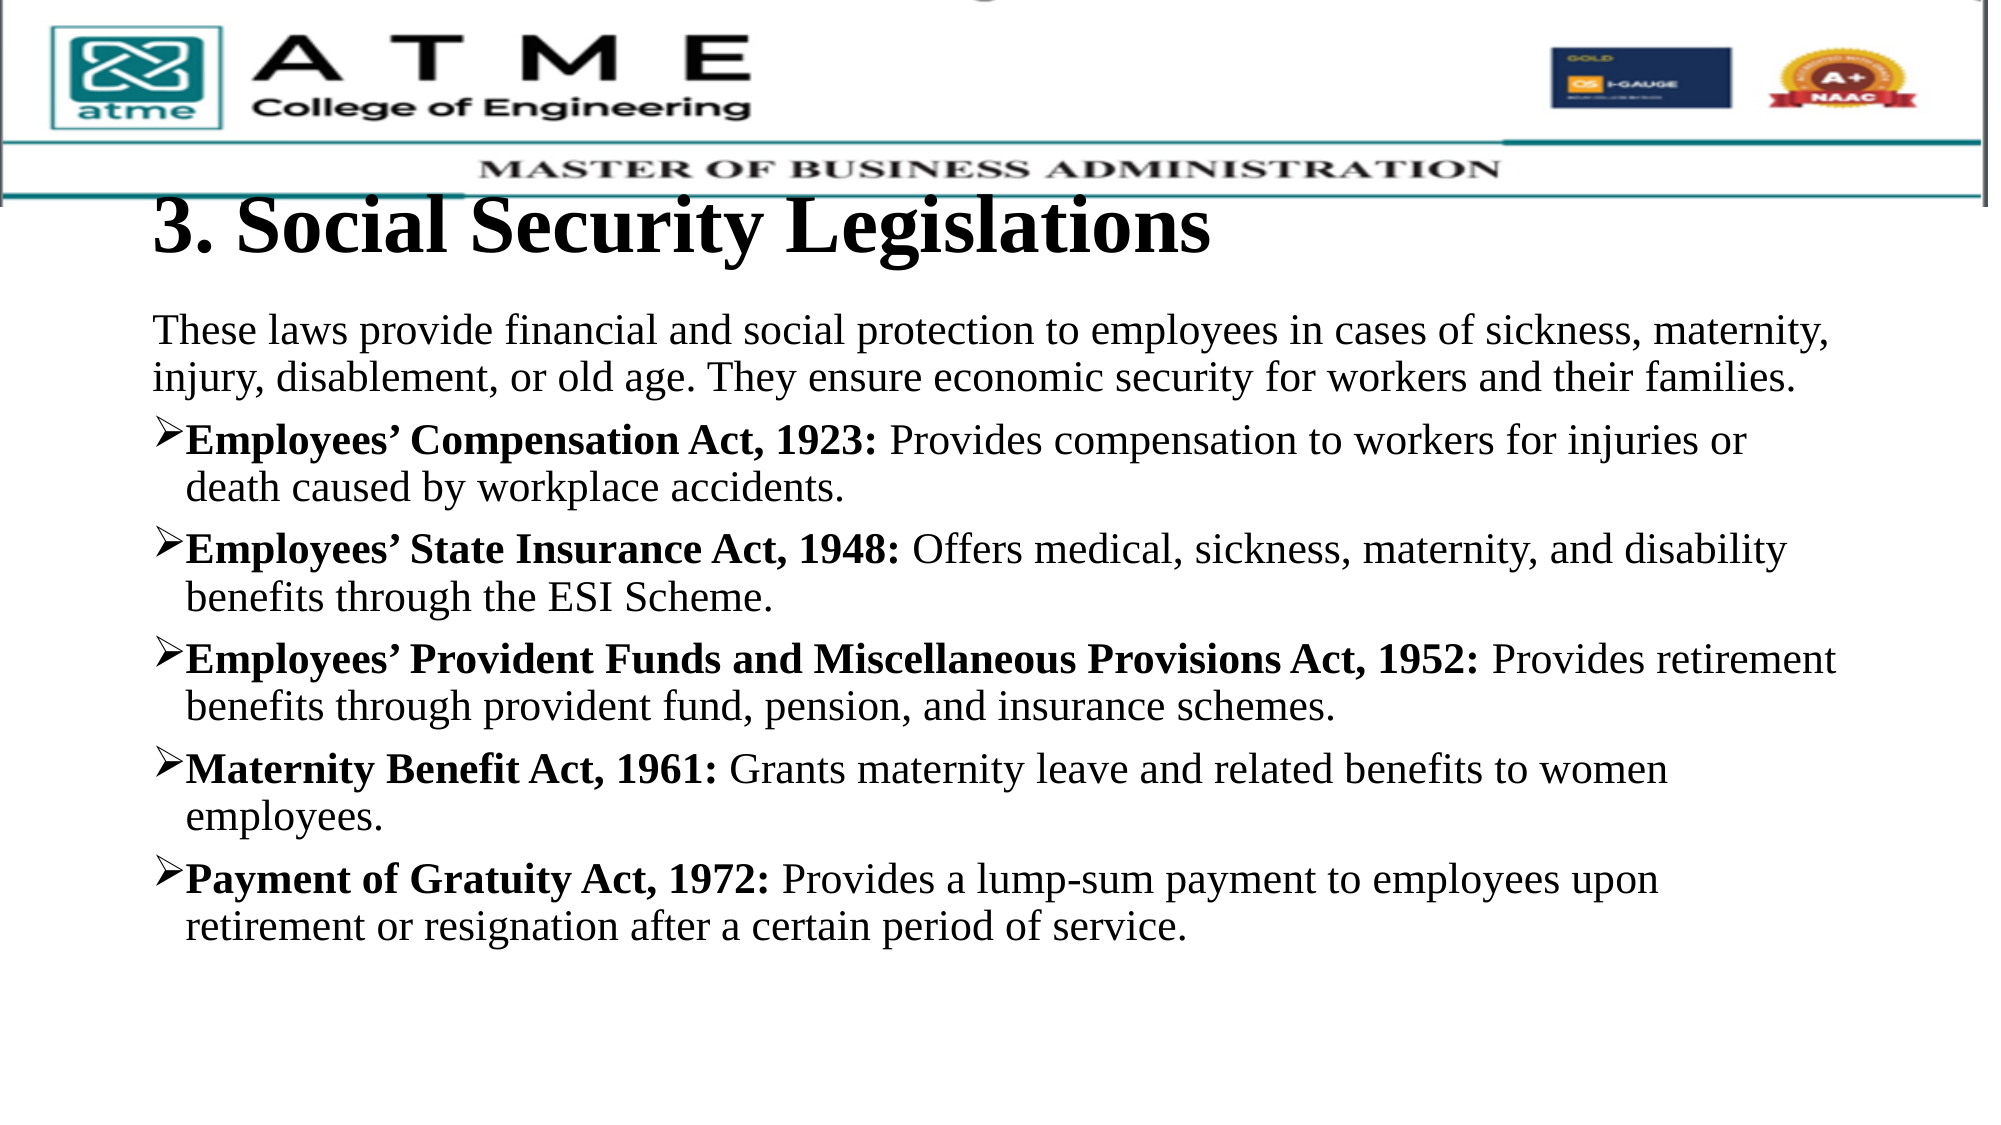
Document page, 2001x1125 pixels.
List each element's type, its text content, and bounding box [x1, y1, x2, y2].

title 3. Social Security Legislations [137, 166, 1863, 299]
list These laws provide financial and social protection to employees in cases of sickness, maternity, injury, disablement, or old age. They ensure economic security for workers and their families. Employees’ Compensation Act, 1923: Provides compensation to workers for injuries or death caused by workplace accidents. Employees’ State Insurance Act, 1948: Offers medical, sickness, maternity, and disability benefits through the ESI Scheme. Employees’ Provident Funds and Miscellaneous Provisions Act, 1952: Provides retirement benefits through provident fund, pension, and insurance schemes. Maternity Benefit Act, 1961: Grants maternity leave and related benefits to women employees. Payment of Gratuity Act, 1972: Provides a lump-sum payment to employees upon retirement or resignation after a certain period of service. [137, 299, 1863, 1014]
picture [0, 0, 1988, 207]
